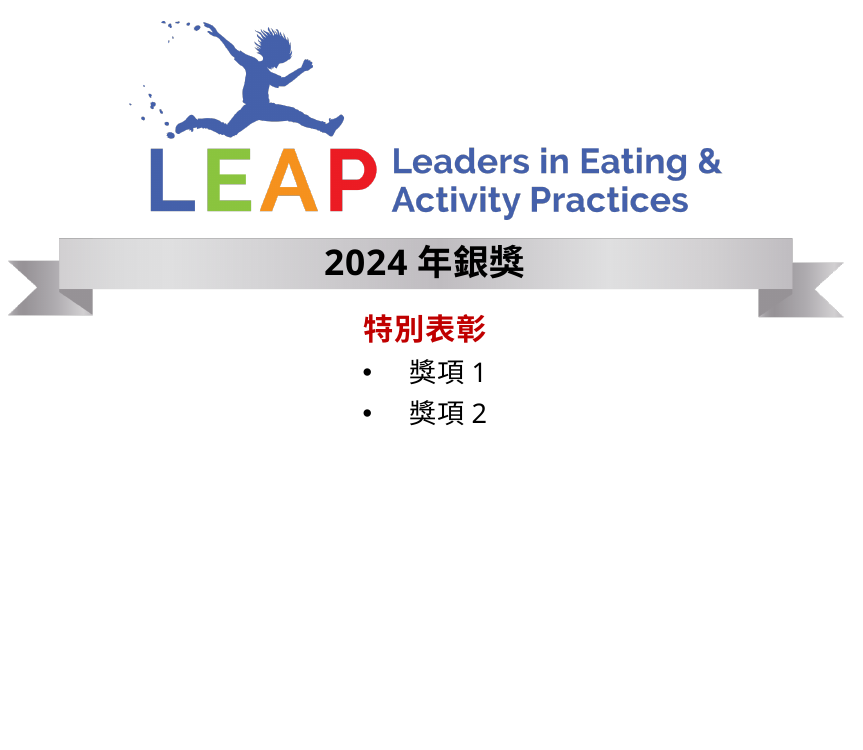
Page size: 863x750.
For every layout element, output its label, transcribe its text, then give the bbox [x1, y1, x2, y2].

list 特別表彰 獎項1 獎項2 [92, 307, 758, 603]
title 2024年銀獎 [65, 239, 784, 290]
picture [1, 0, 863, 338]
